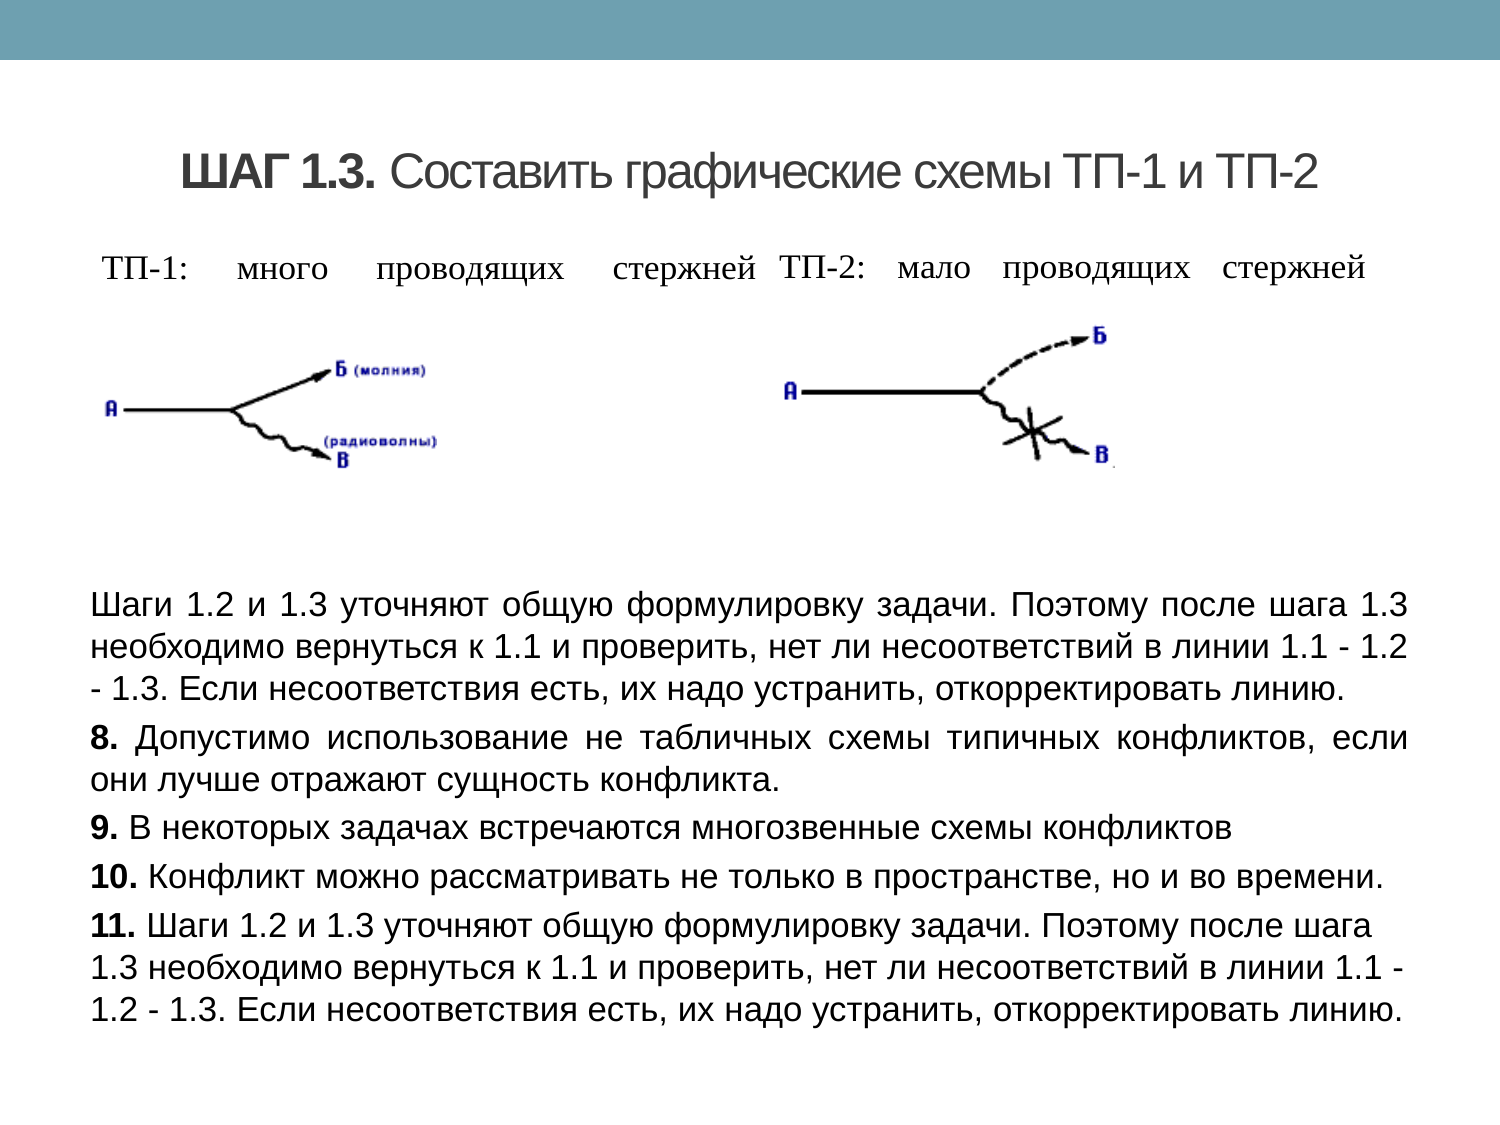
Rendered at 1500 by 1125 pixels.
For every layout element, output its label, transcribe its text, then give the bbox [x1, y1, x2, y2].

title ШАГ 1.3. Составить графические схемы ТП-1 и ТП-2 [75, 87, 1425, 208]
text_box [101, 241, 1500, 534]
list Шаги 1.2 и 1.3 уточняют общую формулировку задачи. Поэтому после шага 1.3 необходимо вернуться к 1.1 и проверить, нет ли несоответствий в линии 1.1 - 1.2 - 1.3. Если несоответствия есть, их надо устранить, откорректировать линию. 8. Допустимо использование не табличных схемы типичных конфликтов, если они лучше отражают сущность конфликта. 9. В некоторых задачах встречаются многозвенные схемы конфликтов 10. Конфликт можно рассматривать не только в пространстве, но и во времени. 11. Шаги 1.2 и 1.3 уточняют общую формулировку задачи. Поэтому после шага 1.3 необходимо вернуться к 1.1 и проверить, нет ли несоответствий в линии 1.1 - 1.2 - 1.3. Если несоответствия есть, их надо устранить, откорректировать линию. [75, 208, 1425, 1063]
